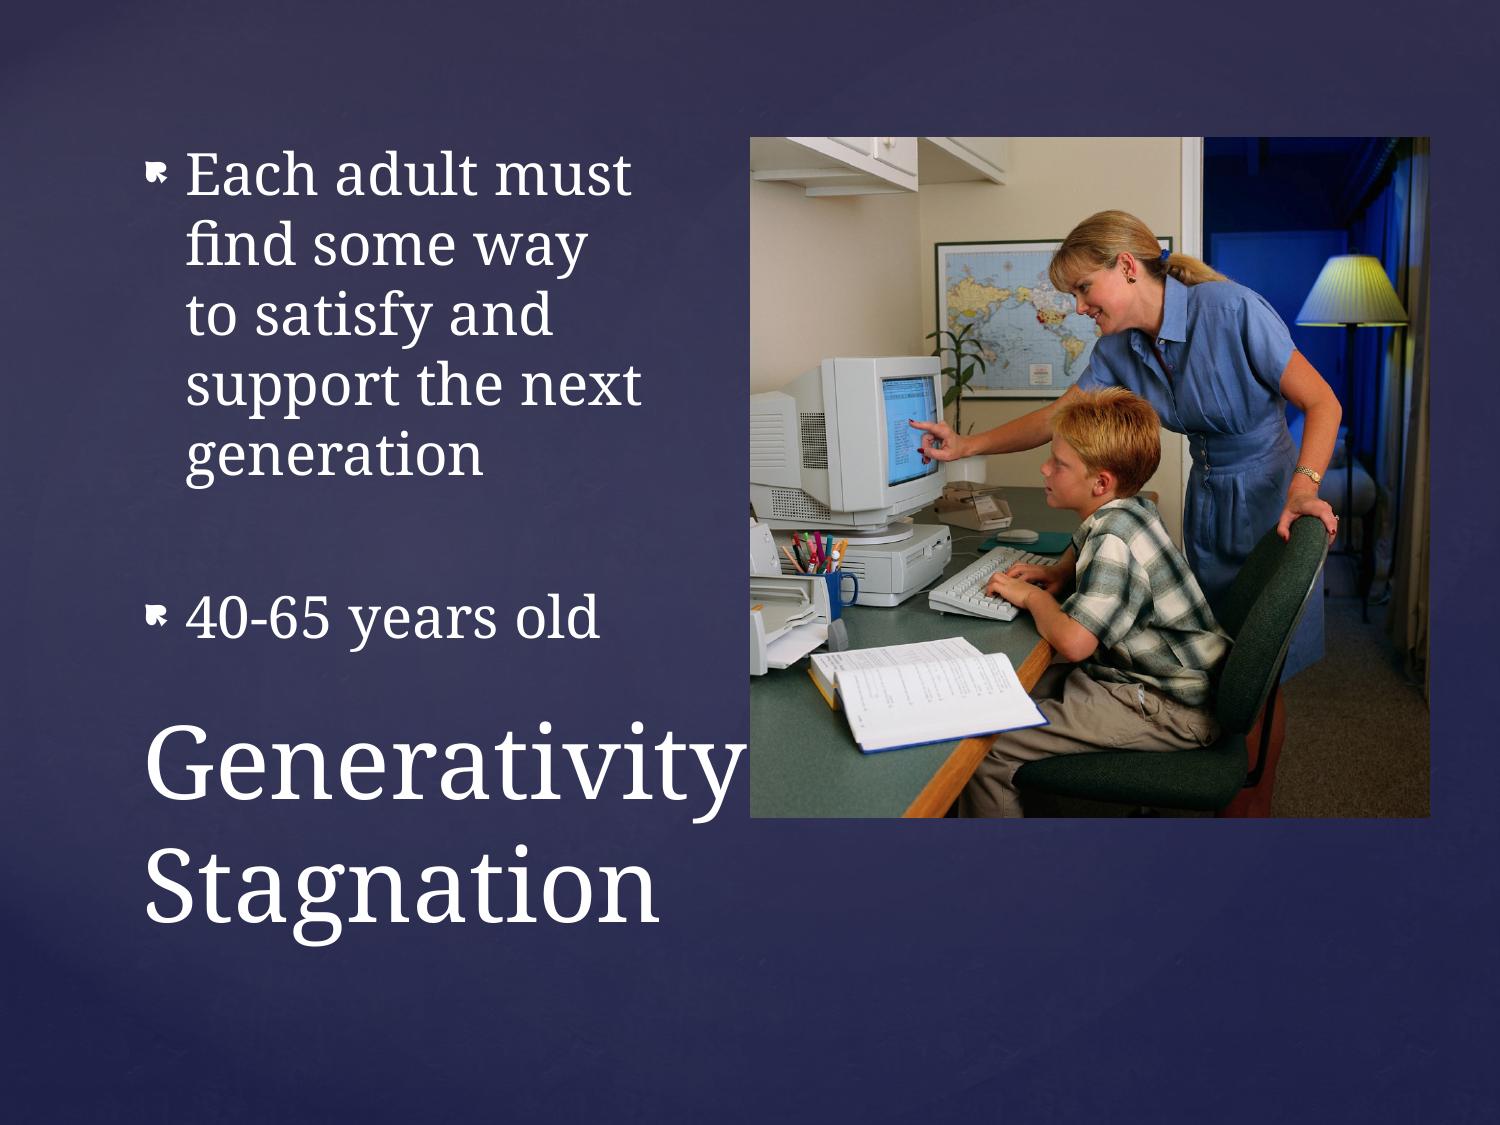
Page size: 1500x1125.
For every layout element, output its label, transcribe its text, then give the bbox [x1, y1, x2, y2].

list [749, 136, 1431, 818]
list Each adult must find some way to satisfy and support the next generation 40-65 years old [125, 112, 662, 675]
title Generativity vs Stagnation [127, 800, 1365, 950]
